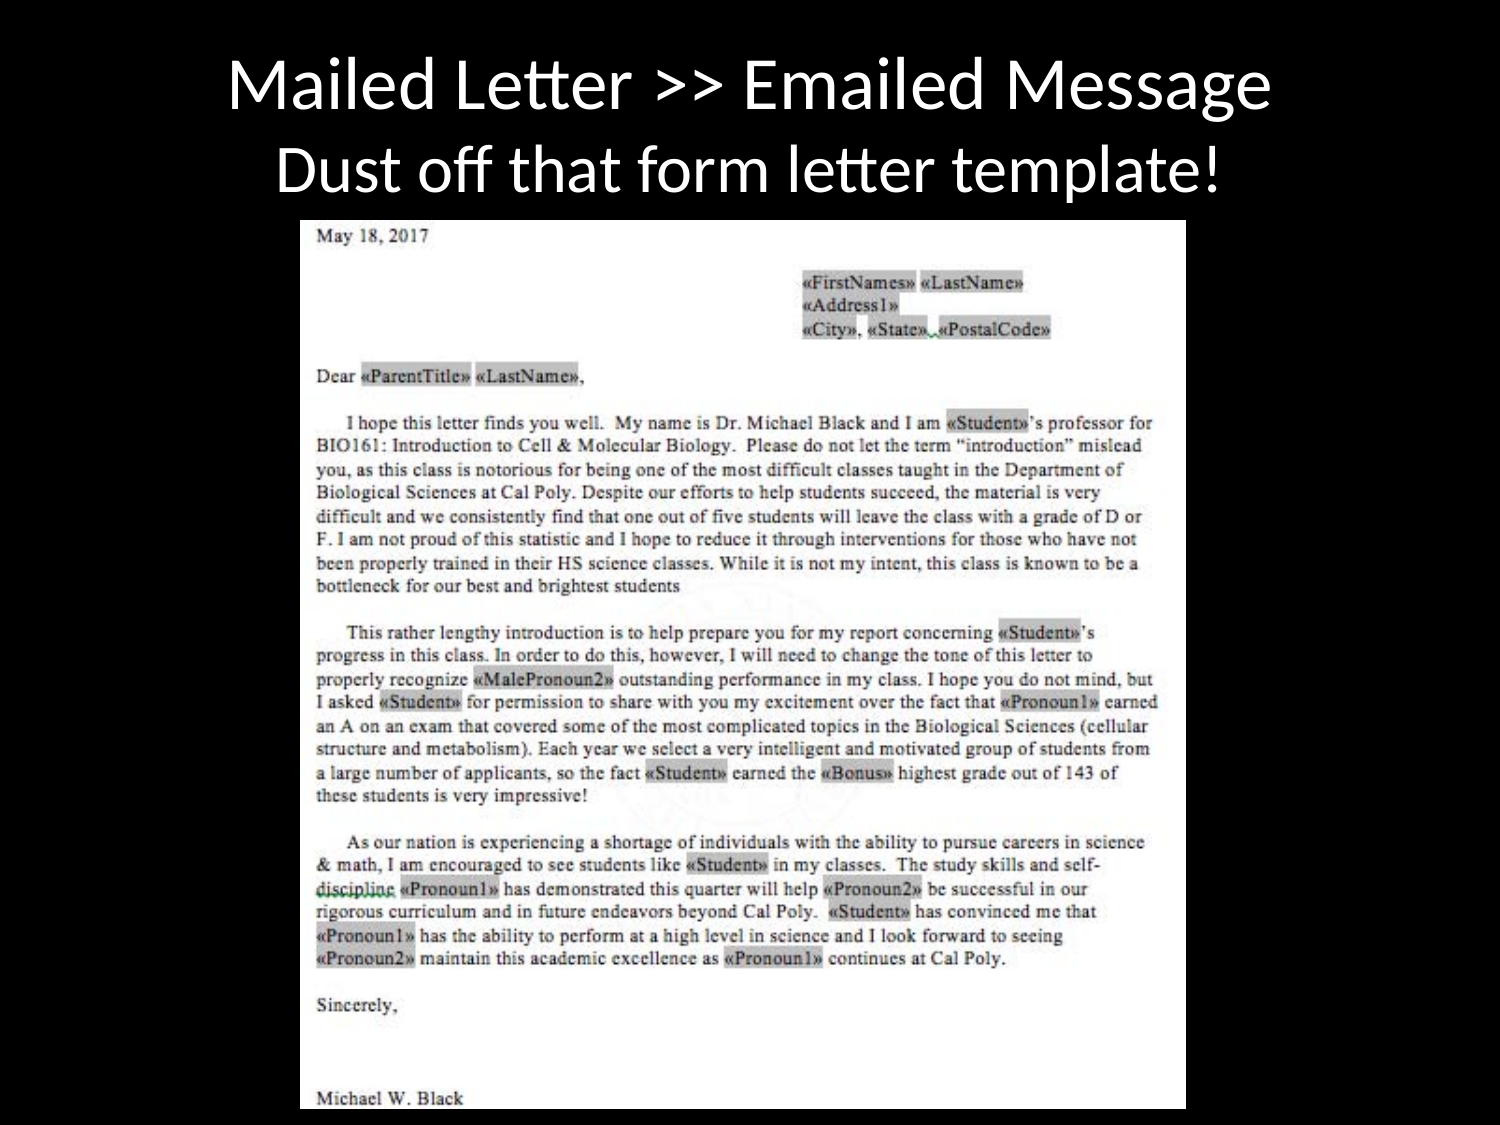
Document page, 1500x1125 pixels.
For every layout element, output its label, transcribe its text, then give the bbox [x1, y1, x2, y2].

title Mailed Letter >> Emailed Message Dust off that form letter template! [0, 26, 1500, 215]
picture [299, 220, 1186, 1109]
